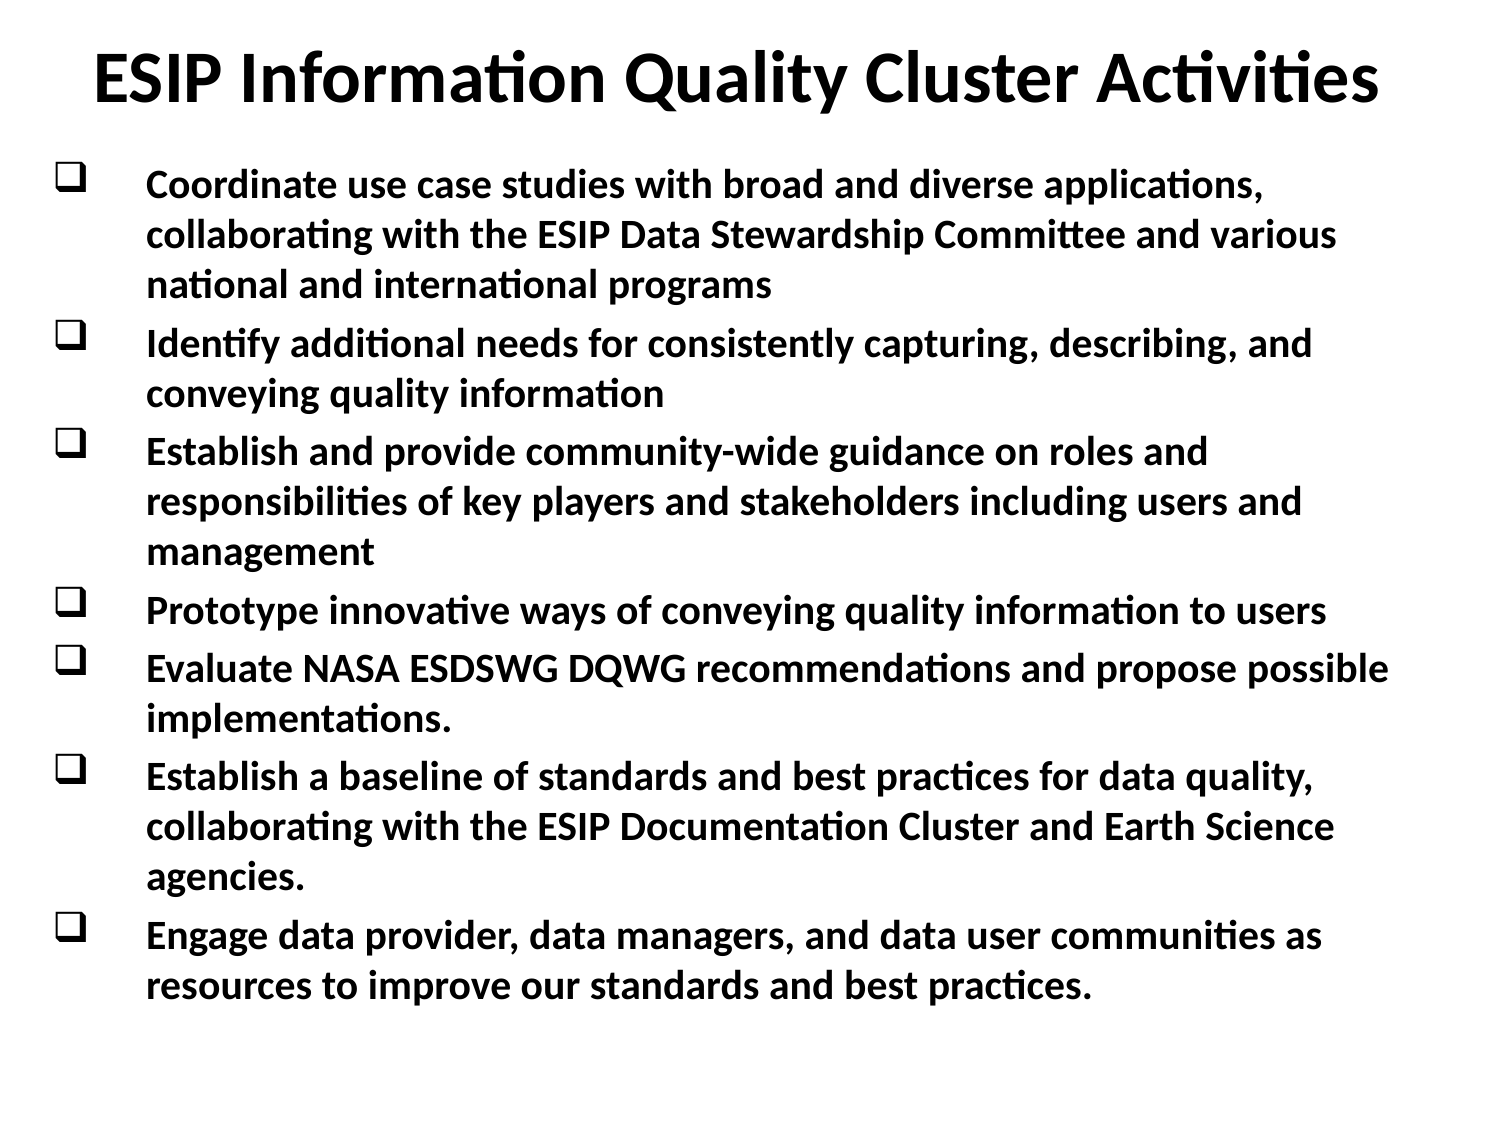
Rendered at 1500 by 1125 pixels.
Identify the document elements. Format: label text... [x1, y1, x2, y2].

text_box Coordinate use case studies with broad and diverse applications, collaborating with the ESIP Data Stewardship Committee and various national and international programs Identify additional needs for consistently capturing, describing, and conveying quality information Establish and provide community-wide guidance on roles and responsibilities of key players and stakeholders including users and management Prototype innovative ways of conveying quality information to users Evaluate NASA ESDSWG DQWG recommendations and propose possible implementations. Establish a baseline of standards and best practices for data quality, collaborating with the ESIP Documentation Cluster and Earth Science agencies. Engage data provider, data managers, and data user communities as resources to improve our standards and best practices. [37, 149, 1450, 1015]
title ESIP Information Quality Cluster Activities [37, 20, 1438, 125]
